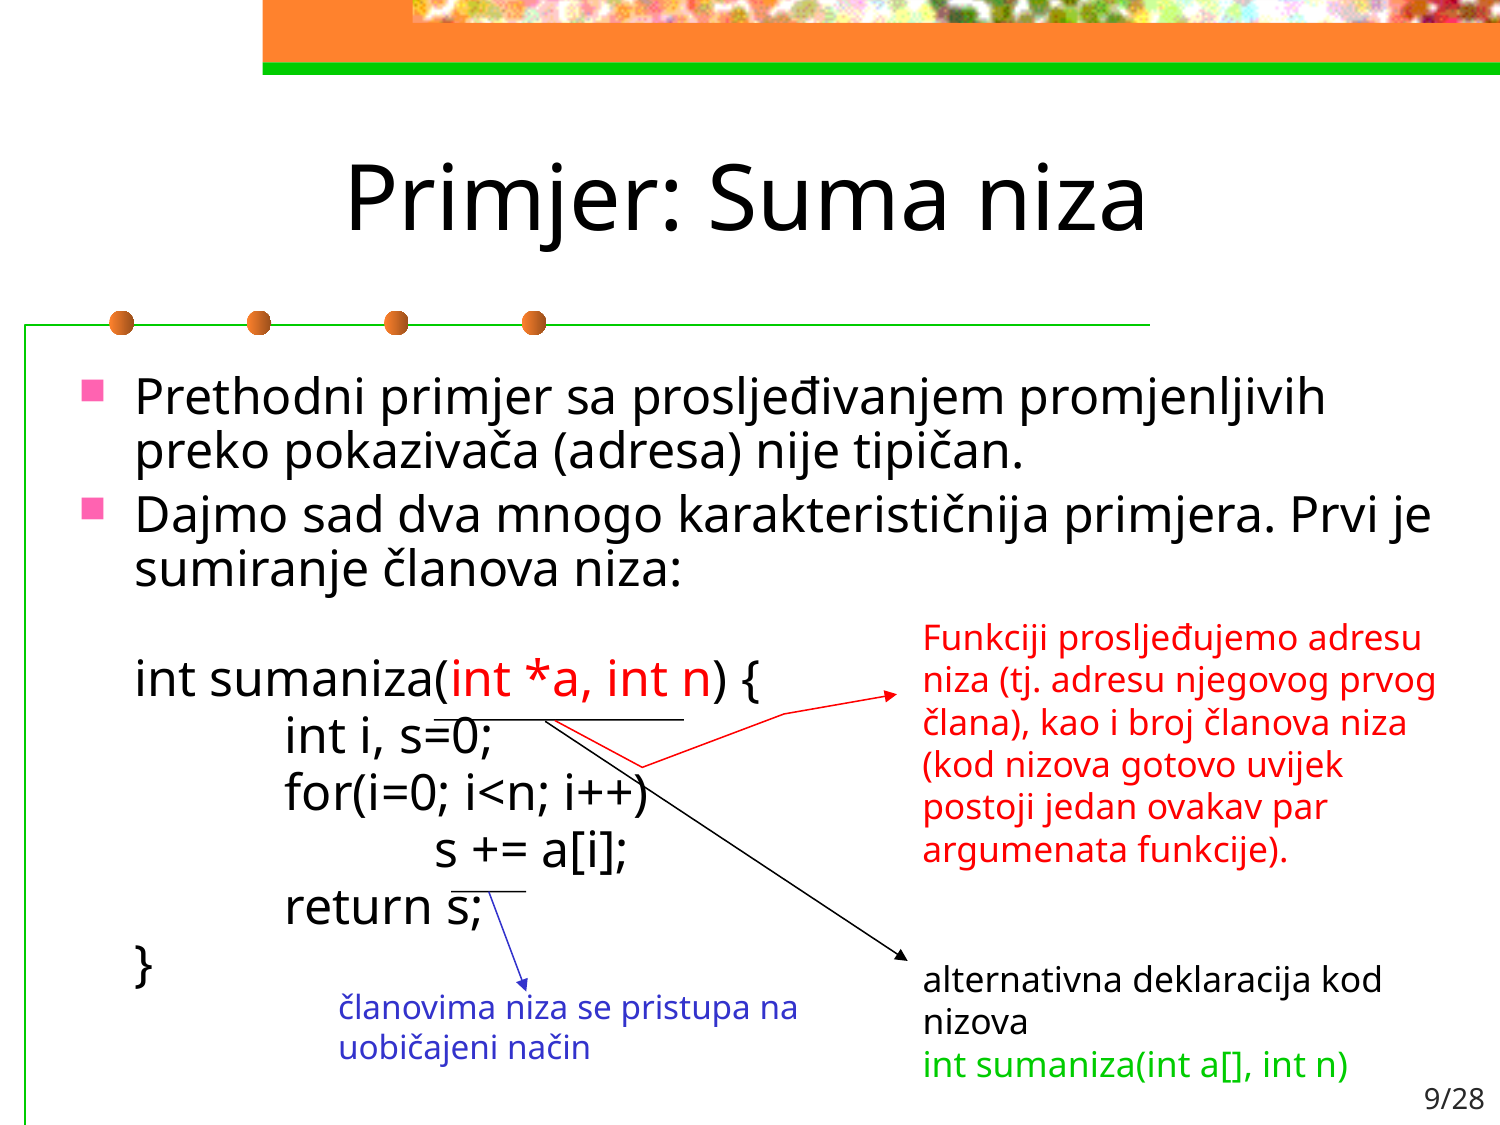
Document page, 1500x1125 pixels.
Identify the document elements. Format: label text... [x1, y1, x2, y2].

list Prethodni primjer sa prosljeđivanjem promjenljivih preko pokazivača (adresa) nije tipičan. Dajmo sad dva mnogo karakterističnija primjera. Prvi je sumiranje članova niza: int sumaniza(int *a, int n) { int i, s=0; for(i=0; i<n; i++) s += a[i]; return s; } [63, 363, 1459, 1039]
text_box [545, 721, 907, 961]
text_box [554, 690, 897, 768]
text_box alternativna deklaracija kod nizova int sumaniza(int a[], int n) [907, 949, 1484, 1092]
text_box 9/28 [1374, 1072, 1500, 1123]
text_box Funkciji prosljeđujemo adresu niza (tj. adresu njegovog prvog člana), kao i broj članova niza (kod nizova gotovo uvijek postoji jedan ovakav par argumenata funkcije). [907, 607, 1465, 878]
text_box članovima niza se pristupa na uobičajeni način [323, 979, 849, 1074]
picture [412, 0, 1500, 23]
title Primjer: Suma niza [87, 99, 1407, 288]
